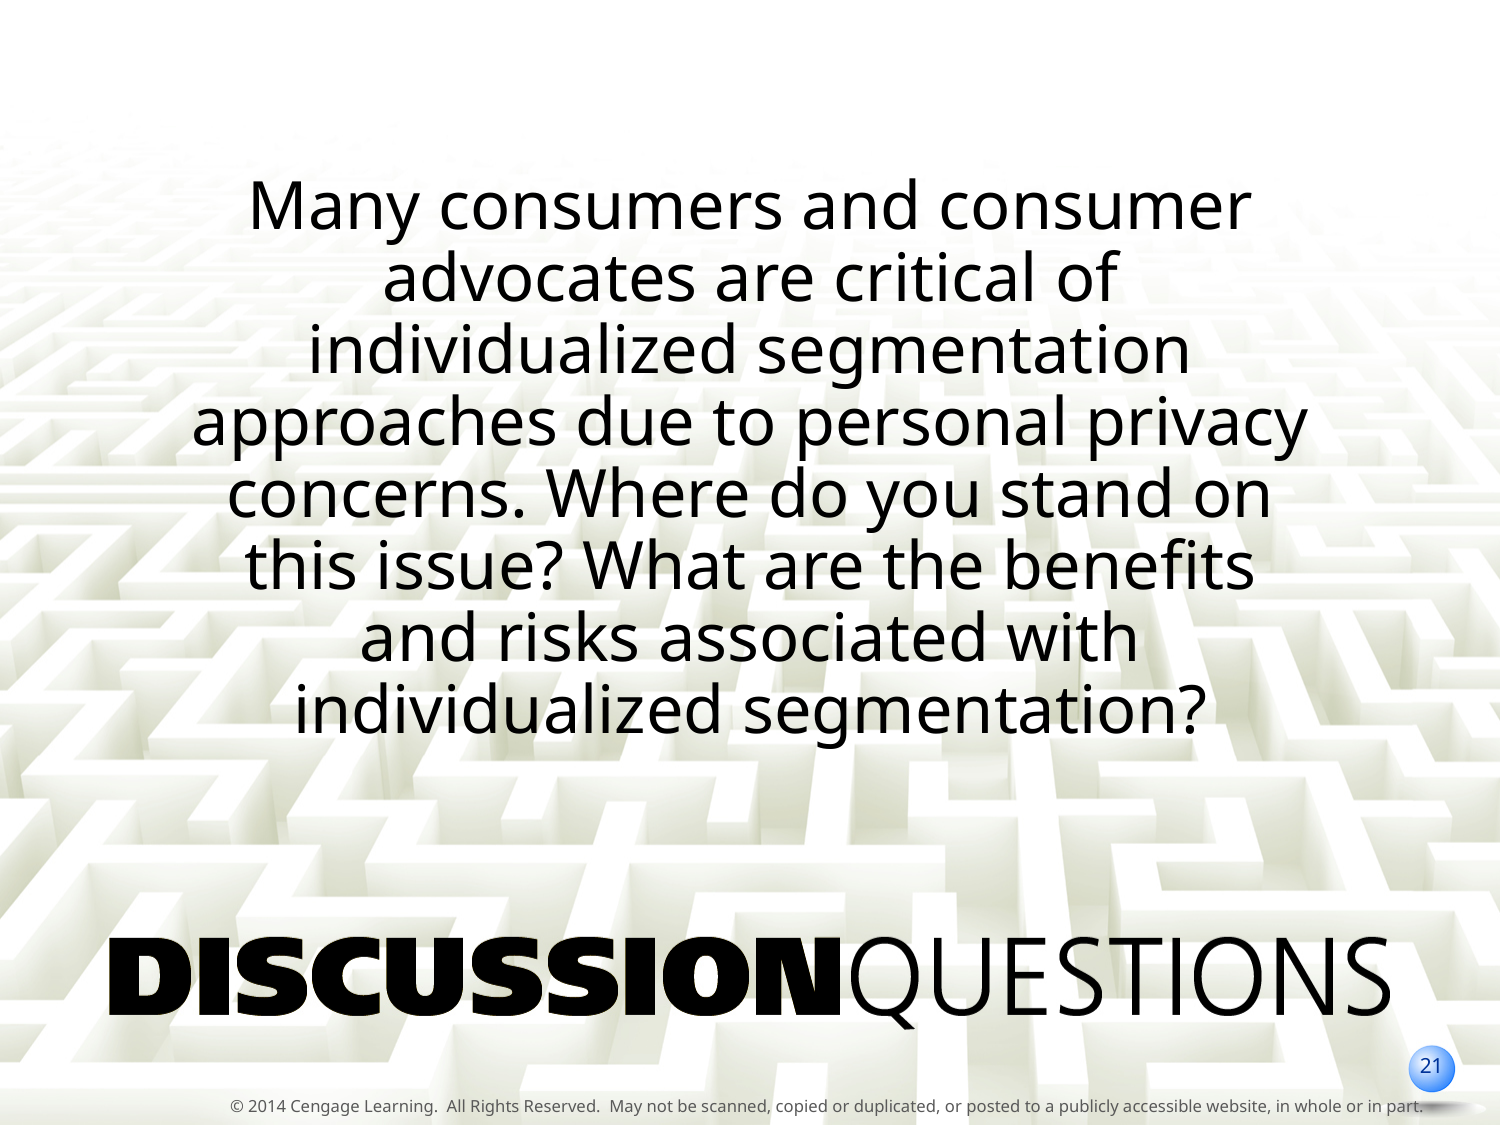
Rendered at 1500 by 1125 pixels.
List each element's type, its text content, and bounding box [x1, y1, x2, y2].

picture [0, 0, 1500, 1125]
list Many consumers and consumer advocates are critical of individualized segmentation approaches due to personal privacy concerns. Where do you stand on this issue? What are the benefits and risks associated with individualized segmentation? [168, 26, 1334, 782]
slide_number 21 [1386, 1037, 1478, 1097]
